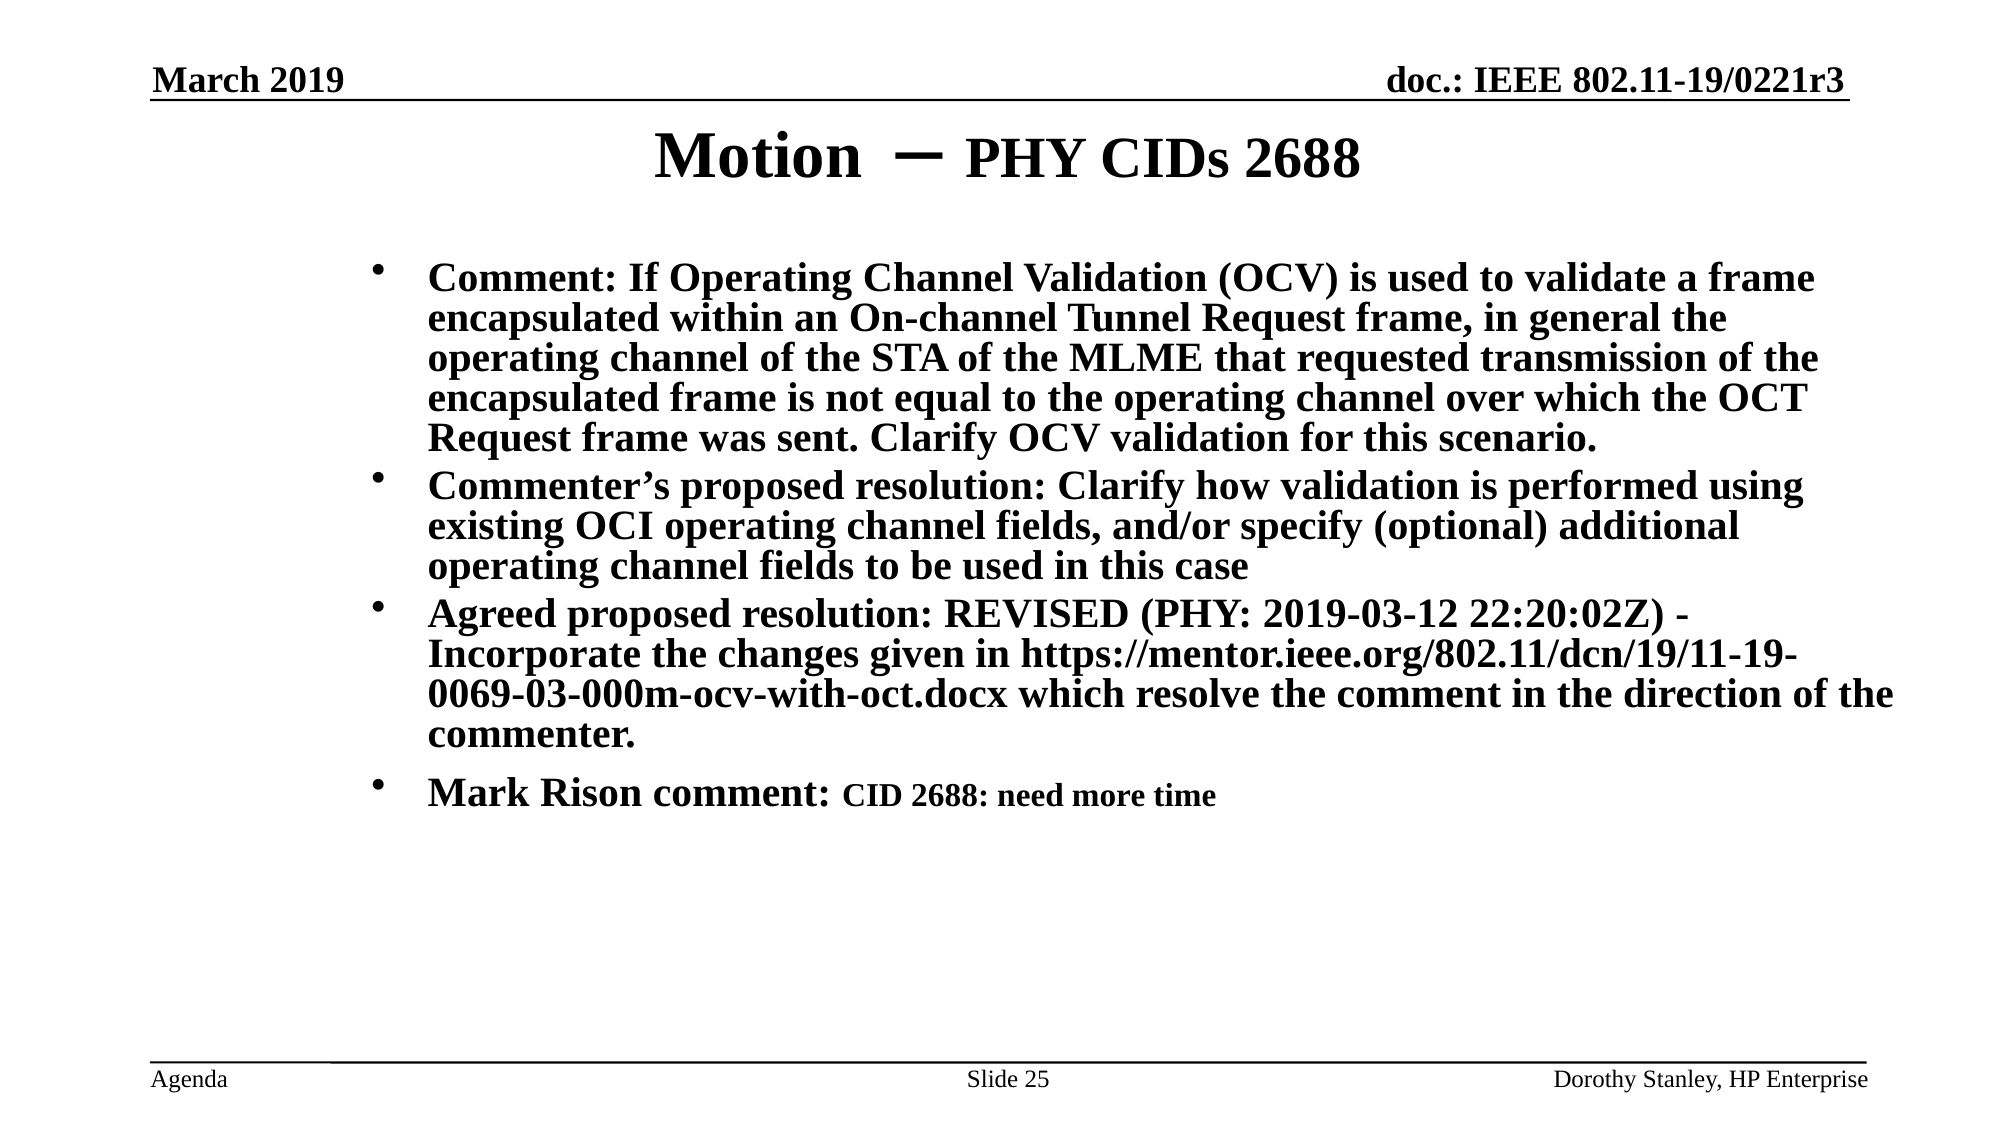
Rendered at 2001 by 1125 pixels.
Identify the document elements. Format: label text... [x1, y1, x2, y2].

list Comment: If Operating Channel Validation (OCV) is used to validate a frame encapsulated within an On-channel Tunnel Request frame, in general the operating channel of the STA of the MLME that requested transmission of the encapsulated frame is not equal to the operating channel over which the OCT Request frame was sent. Clarify OCV validation for this scenario. Commenter’s proposed resolution: Clarify how validation is performed using existing OCI operating channel fields, and/or specify (optional) additional operating channel fields to be used in this case Agreed proposed resolution: REVISED (PHY: 2019-03-12 22:20:02Z) - Incorporate the changes given in https://mentor.ieee.org/802.11/dcn/19/11-19-0069-03-000m-ocv-with-oct.docx which resolve the comment in the direction of the commenter. Mark Rison comment: CID 2688: need more time [356, 251, 1911, 1002]
title Motion – PHY CIDs 2688 [183, 115, 1834, 232]
footer Dorothy Stanley, HP Enterprise [1549, 1062, 1869, 1093]
slide_number Slide 25 [966, 1062, 1051, 1093]
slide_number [152, 54, 567, 100]
